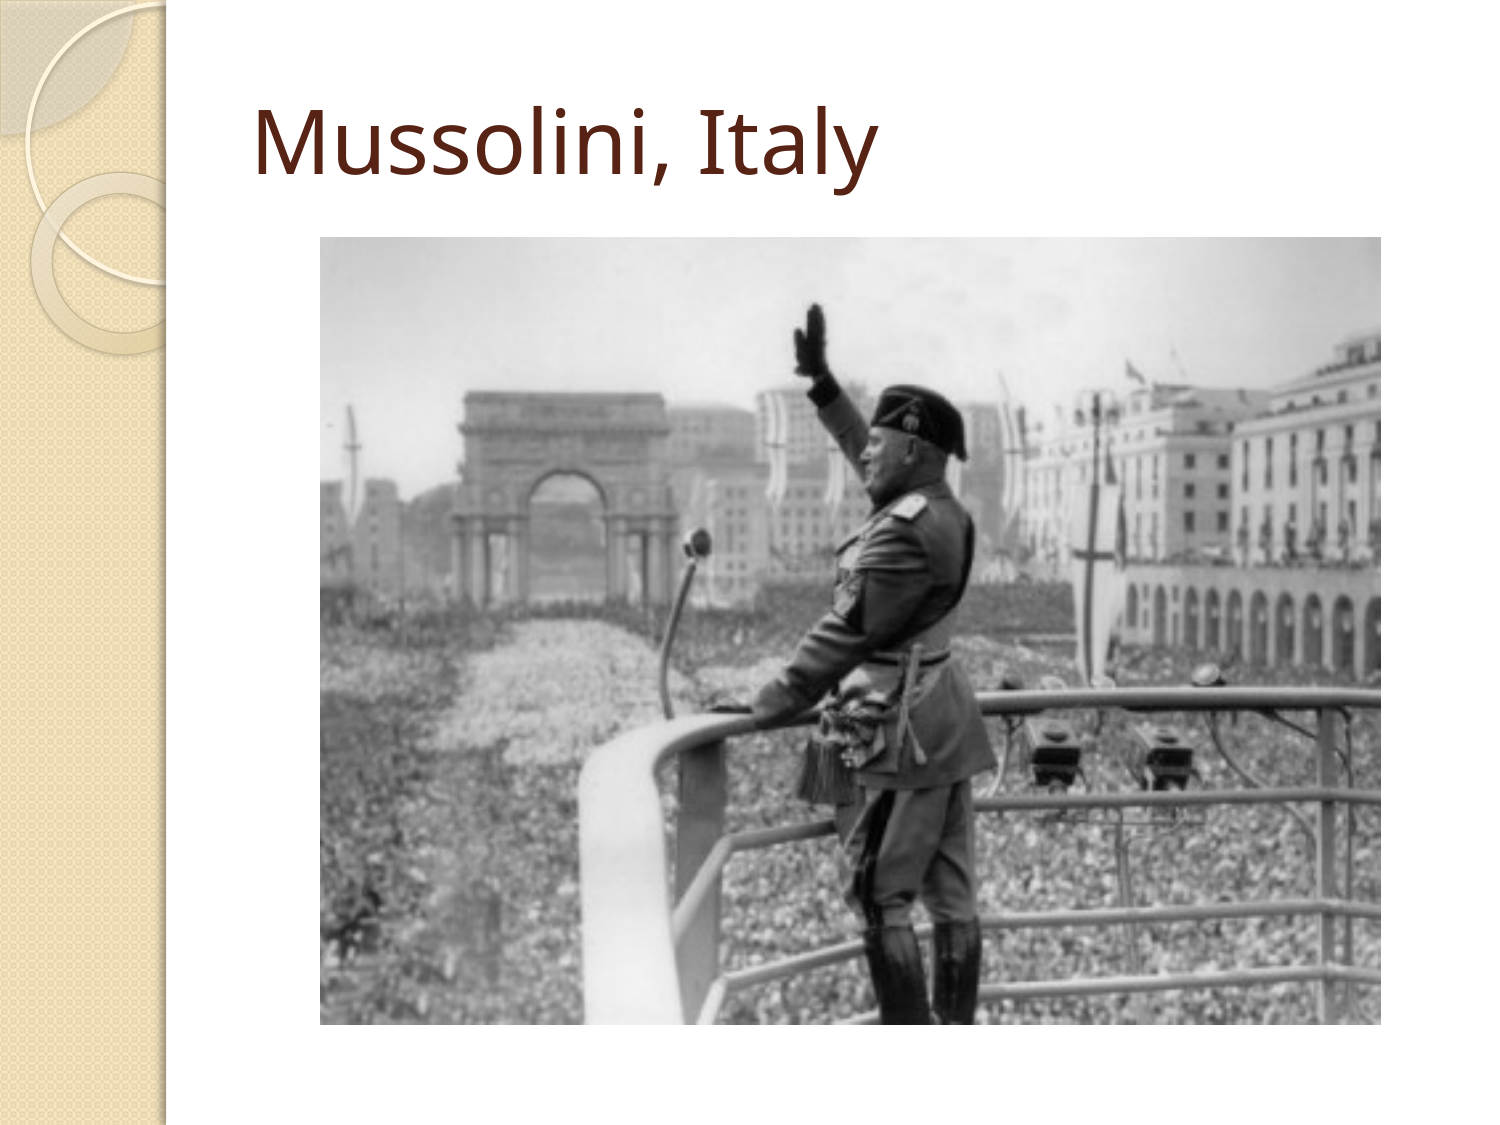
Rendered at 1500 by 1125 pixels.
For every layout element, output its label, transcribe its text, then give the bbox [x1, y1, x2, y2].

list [235, 237, 1466, 1026]
title Mussolini, Italy [235, 45, 1466, 233]
